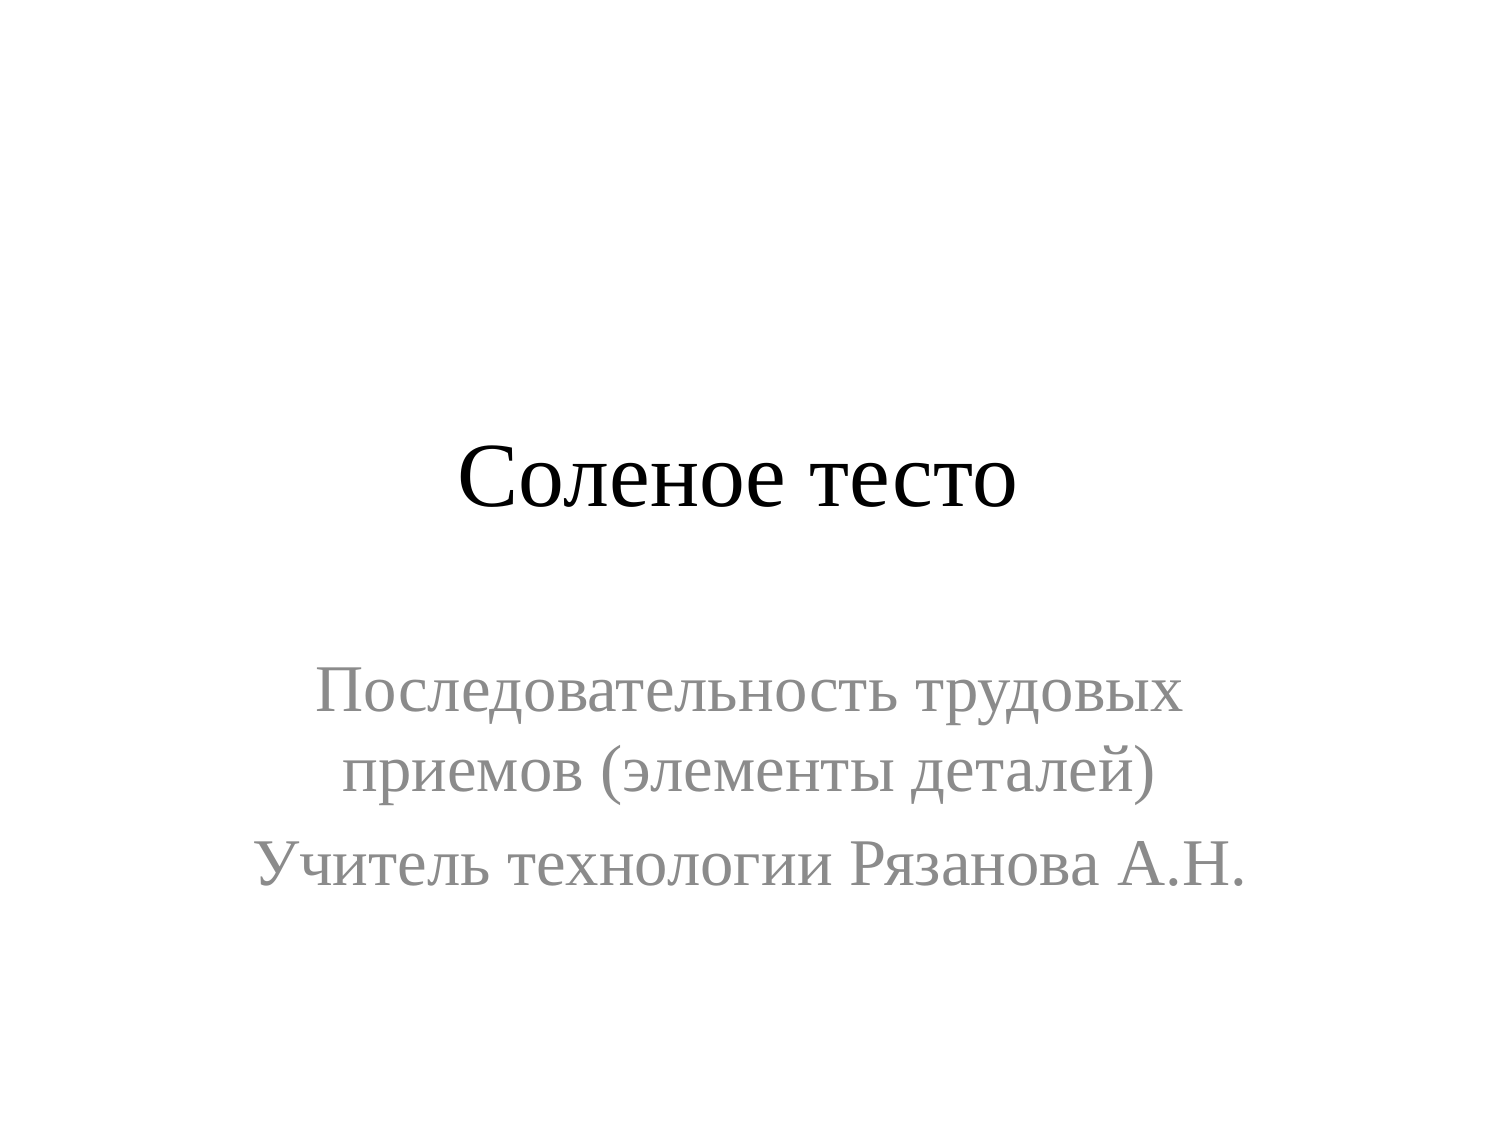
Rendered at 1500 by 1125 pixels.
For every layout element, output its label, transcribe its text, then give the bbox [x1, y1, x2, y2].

title Соленое тесто [112, 349, 1388, 591]
subtitle Последовательность трудовых приемов (элементы деталей) Учитель технологии Рязанова А.Н. [225, 637, 1275, 925]
